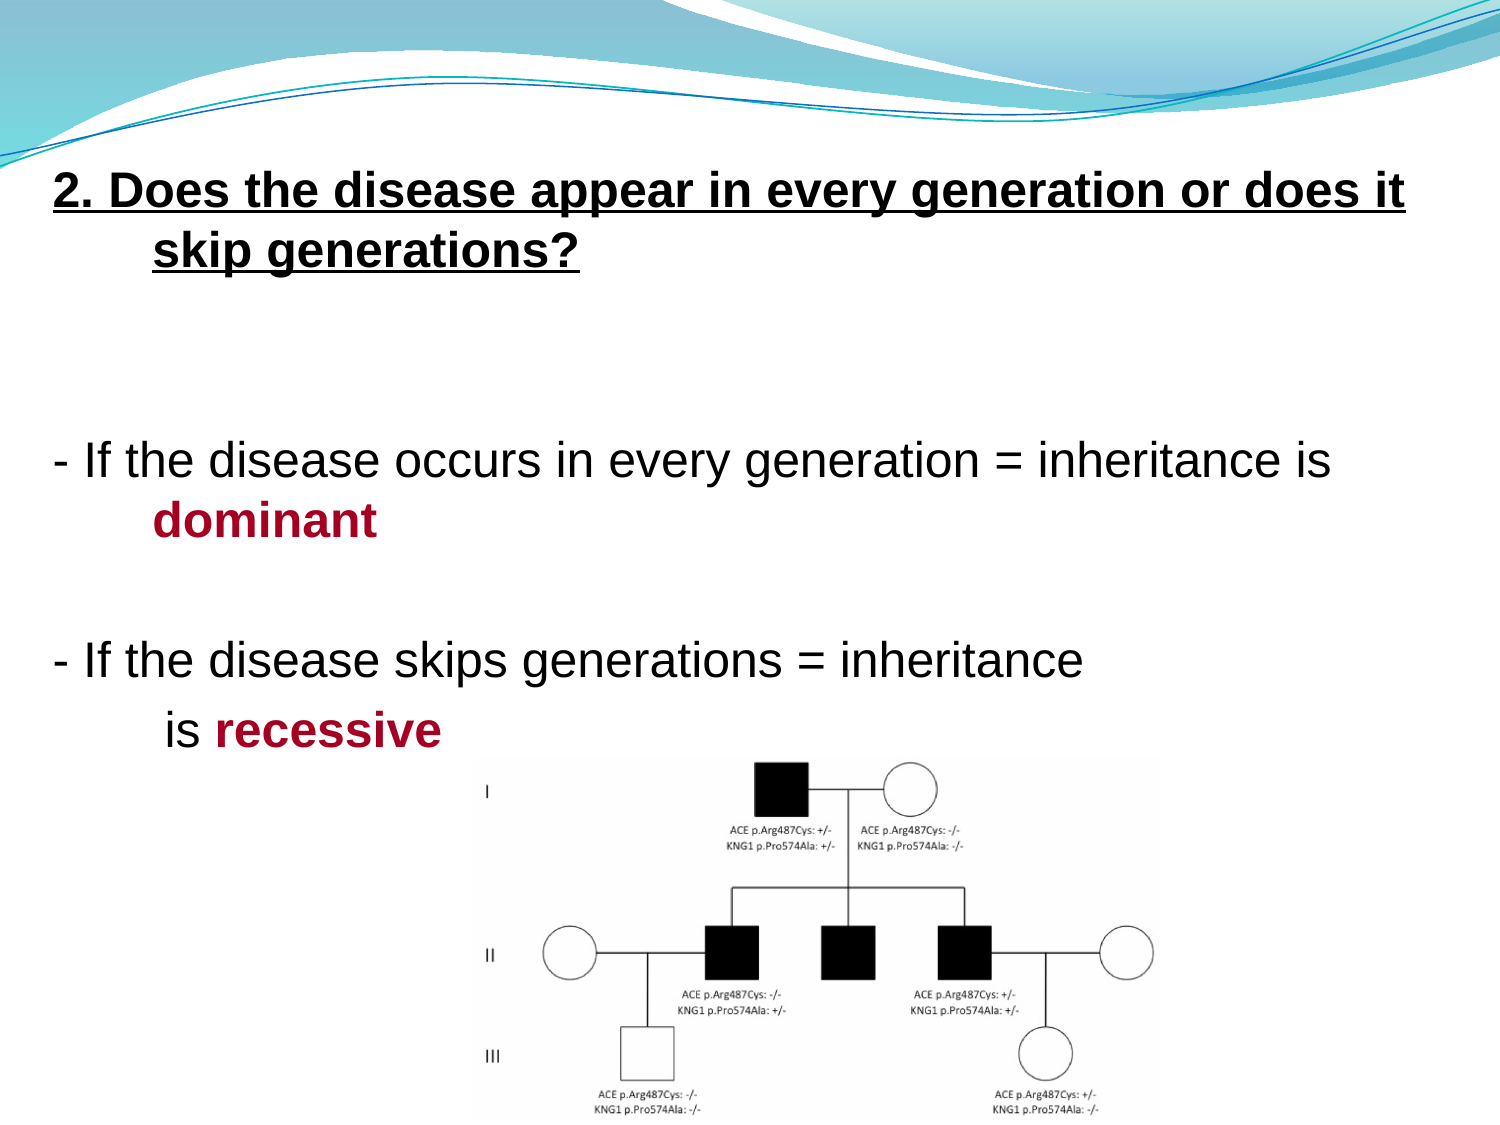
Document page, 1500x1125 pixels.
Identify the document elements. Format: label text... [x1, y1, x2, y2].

list 2. Does the disease appear in every generation or does it skip generations? - If the disease occurs in every generation = inheritance is dominant - If the disease skips generations = inheritance is recessive [37, 149, 1438, 1088]
picture [474, 756, 1163, 1121]
